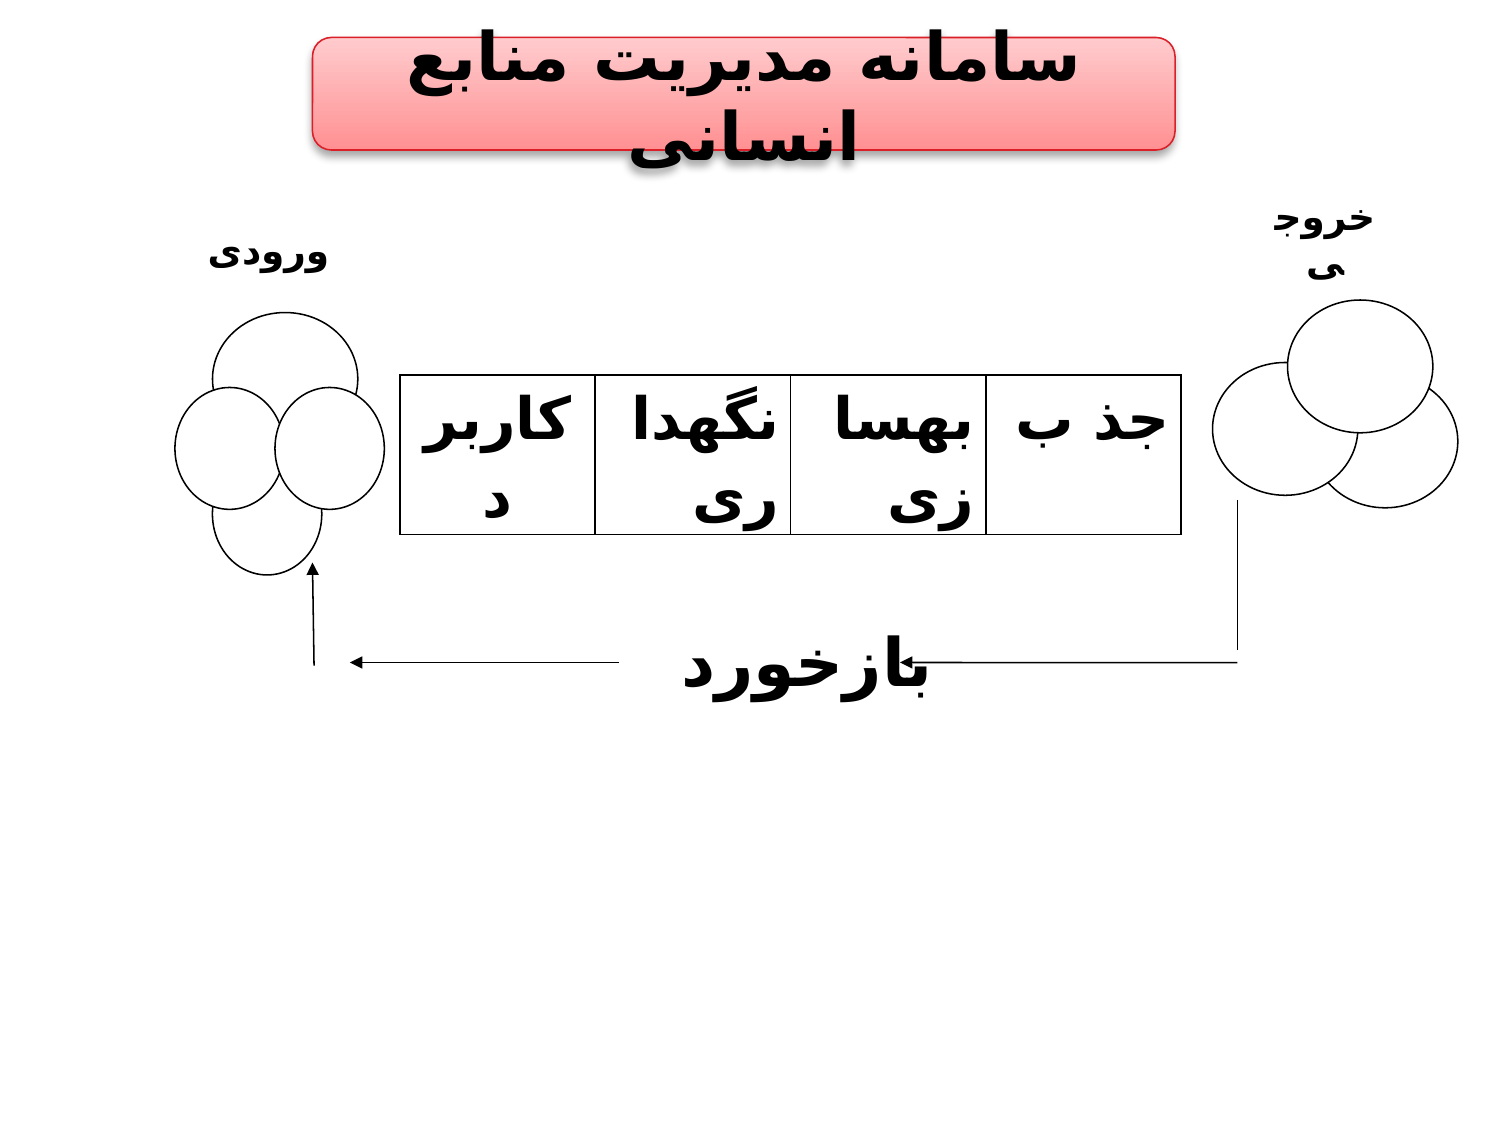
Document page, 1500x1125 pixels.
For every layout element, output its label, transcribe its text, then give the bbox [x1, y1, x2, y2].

text_box [212, 312, 358, 422]
text_box بازخورد [666, 612, 947, 708]
table_header نگهداری [596, 376, 790, 534]
text_box خروجی [1245, 195, 1405, 280]
text_box [212, 475, 322, 575]
table_header بهسازی [791, 376, 985, 534]
text_box [1212, 362, 1358, 496]
text_box [1287, 299, 1433, 433]
table_header کاربرد [401, 376, 594, 534]
text_box ورودی [157, 207, 380, 292]
table_header جذ ب [987, 376, 1180, 534]
text_box [174, 387, 280, 510]
text_box سامانه مدیریت منابع انسانی [311, 36, 1176, 151]
text_box [274, 387, 385, 510]
text_box [1328, 388, 1458, 508]
